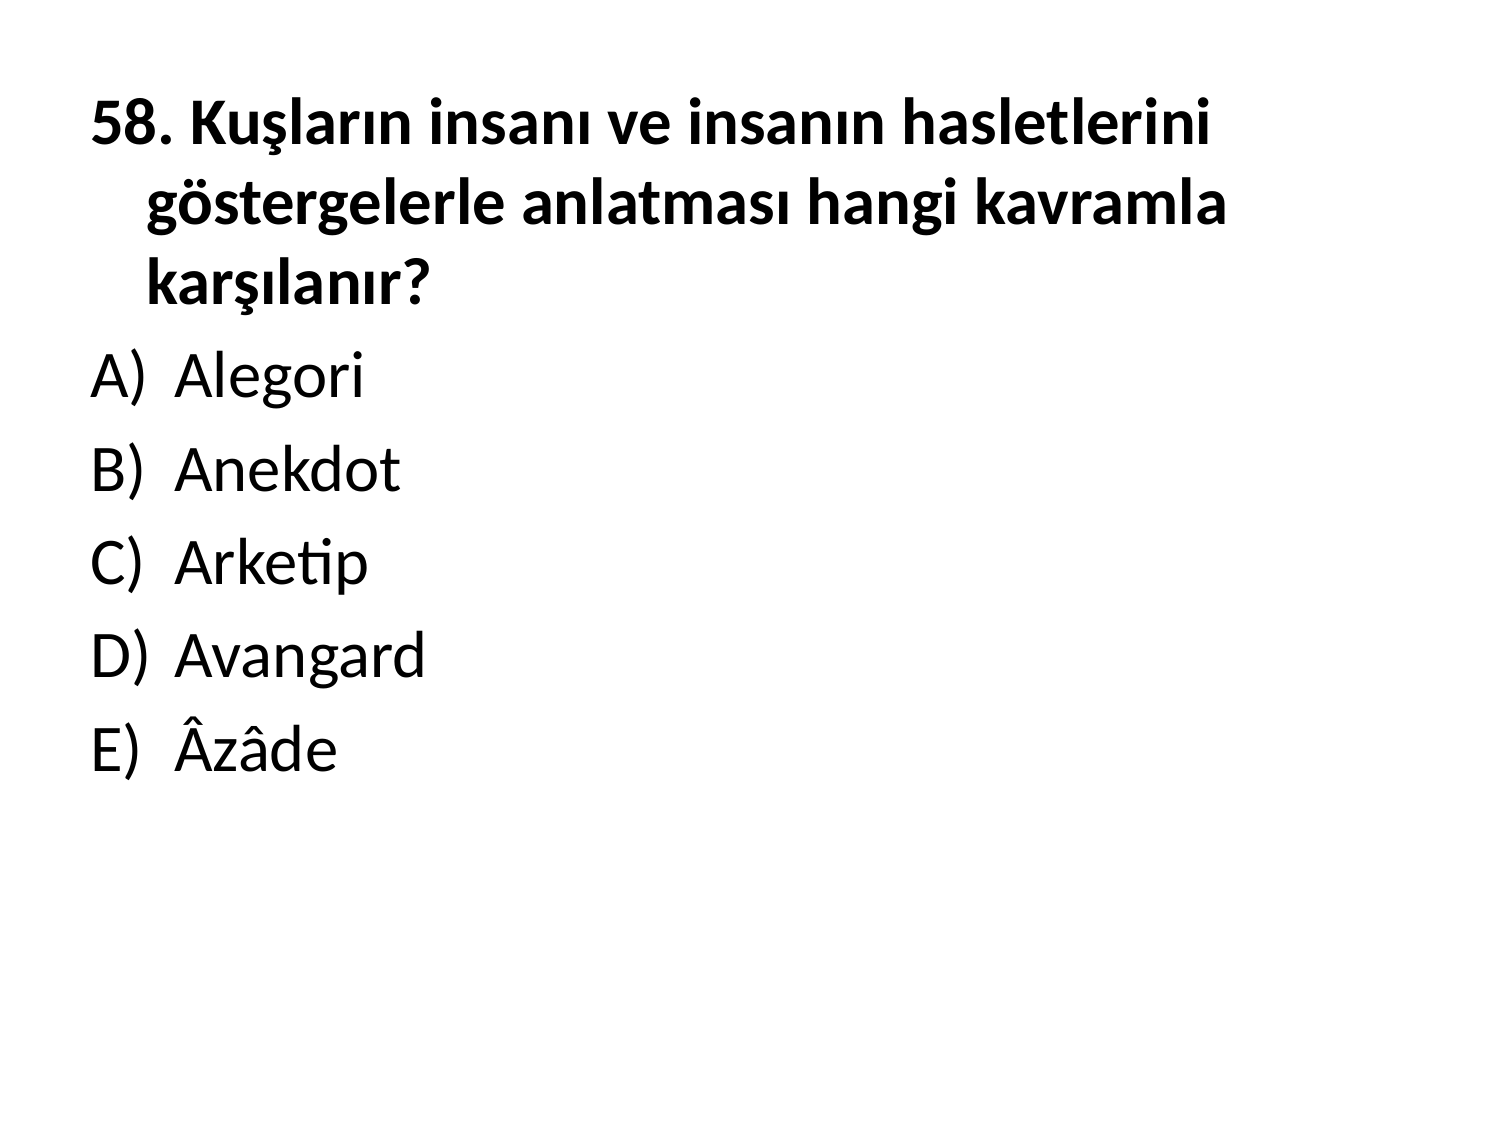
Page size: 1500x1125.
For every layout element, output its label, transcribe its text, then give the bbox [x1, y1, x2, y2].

list 58. Kuşların insanı ve insanın hasletlerini göstergelerle anlatması hangi kavramla karşılanır? Alegori Anekdot Arketip Avangard Âzâde [75, 70, 1425, 1005]
